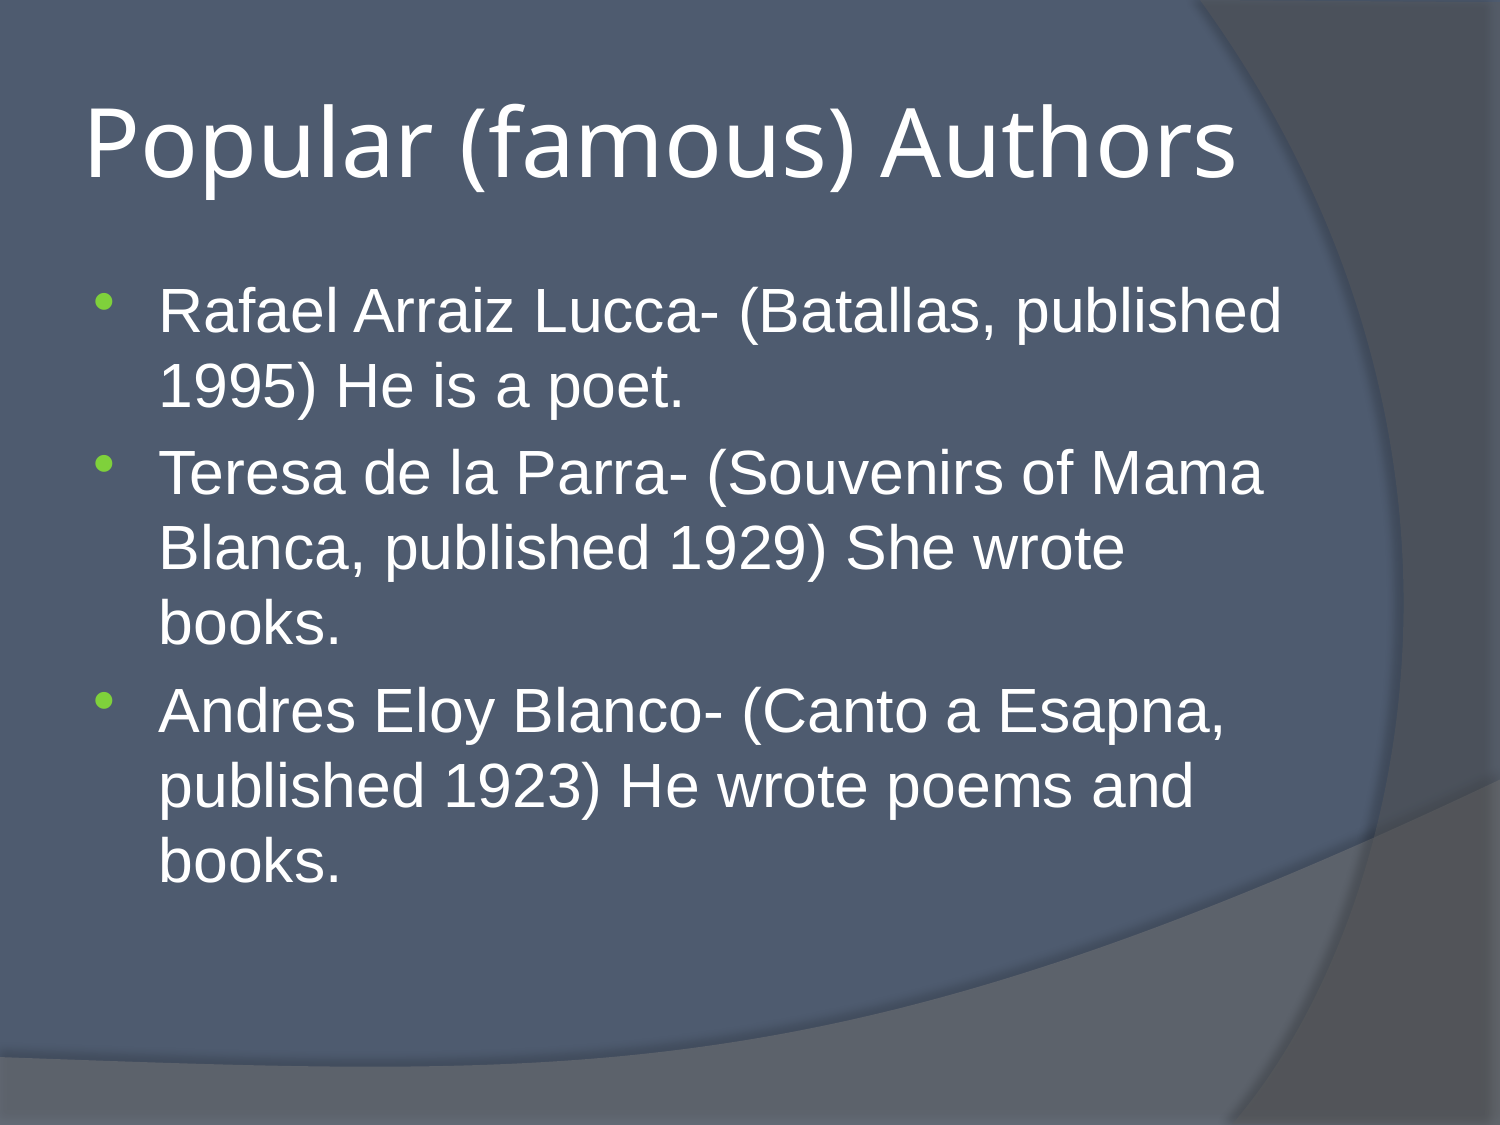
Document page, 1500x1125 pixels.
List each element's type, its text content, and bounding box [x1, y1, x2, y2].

title Popular (famous) Authors [75, 45, 1300, 233]
list Rafael Arraiz Lucca- (Batallas, published 1995) He is a poet. Teresa de la Parra- (Souvenirs of Mama Blanca, published 1929) She wrote books. Andres Eloy Blanco- (Canto a Esapna, published 1923) He wrote poems and books. [75, 262, 1300, 1005]
